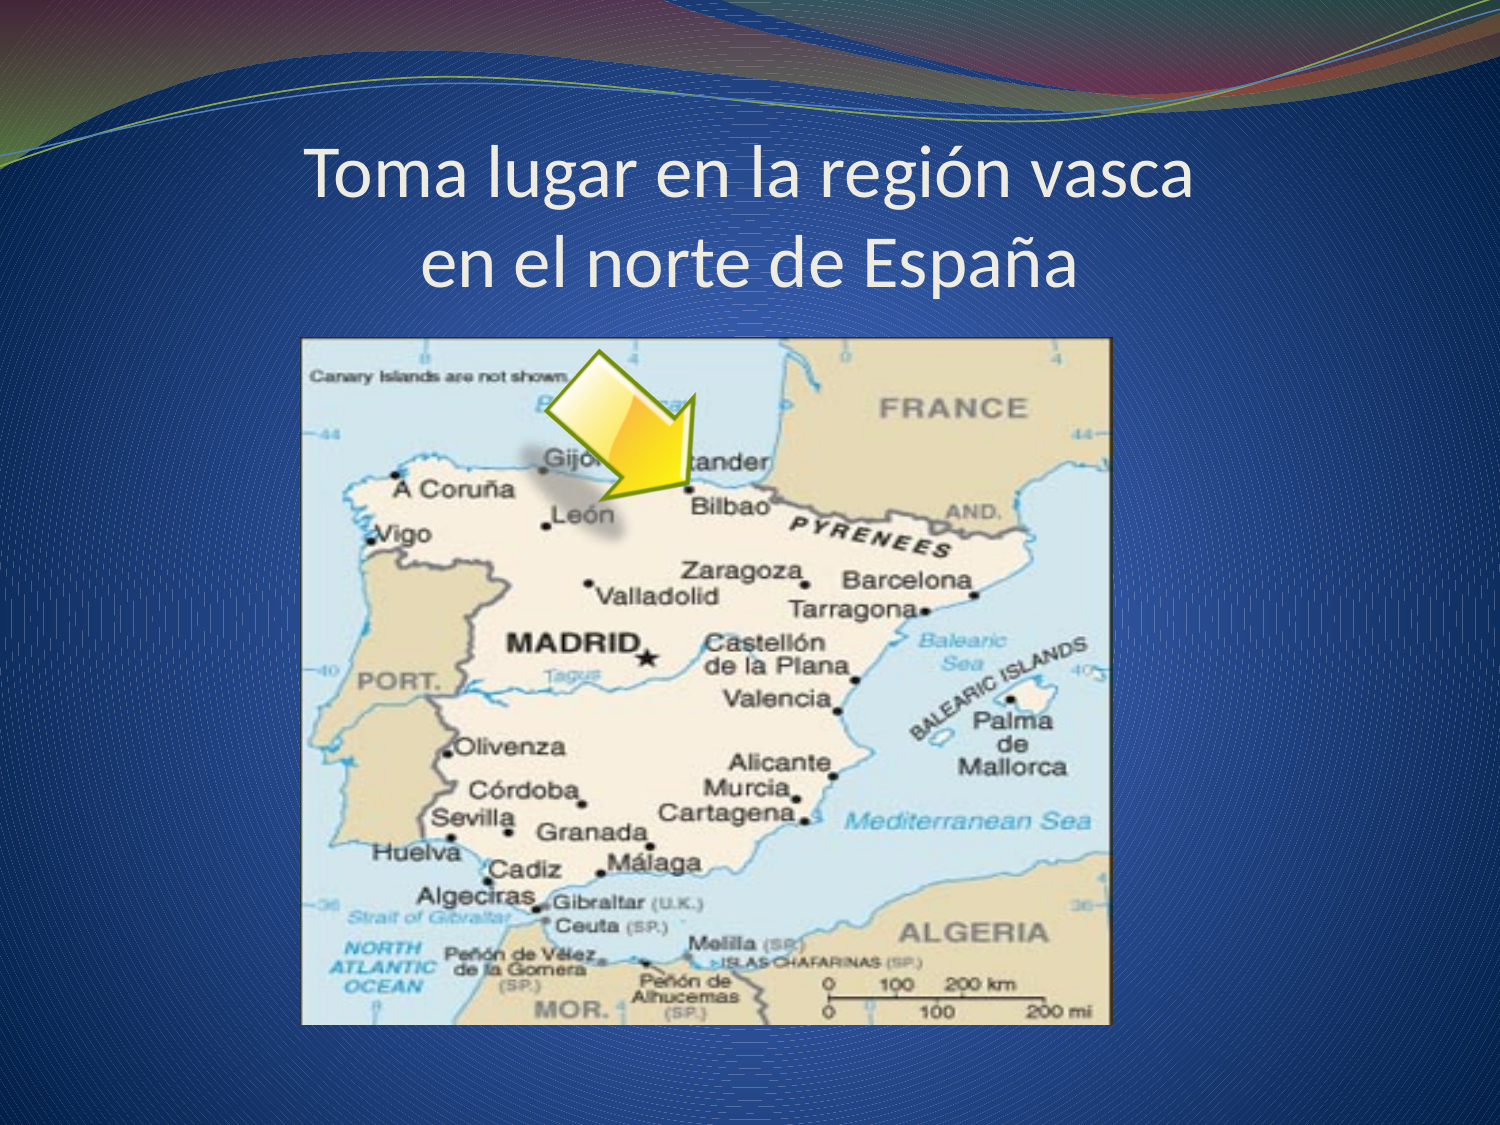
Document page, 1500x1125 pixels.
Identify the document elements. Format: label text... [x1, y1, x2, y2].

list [299, 337, 1113, 1026]
title Toma lugar en la región vasca en el norte de España [75, 115, 1425, 303]
picture [539, 289, 716, 543]
